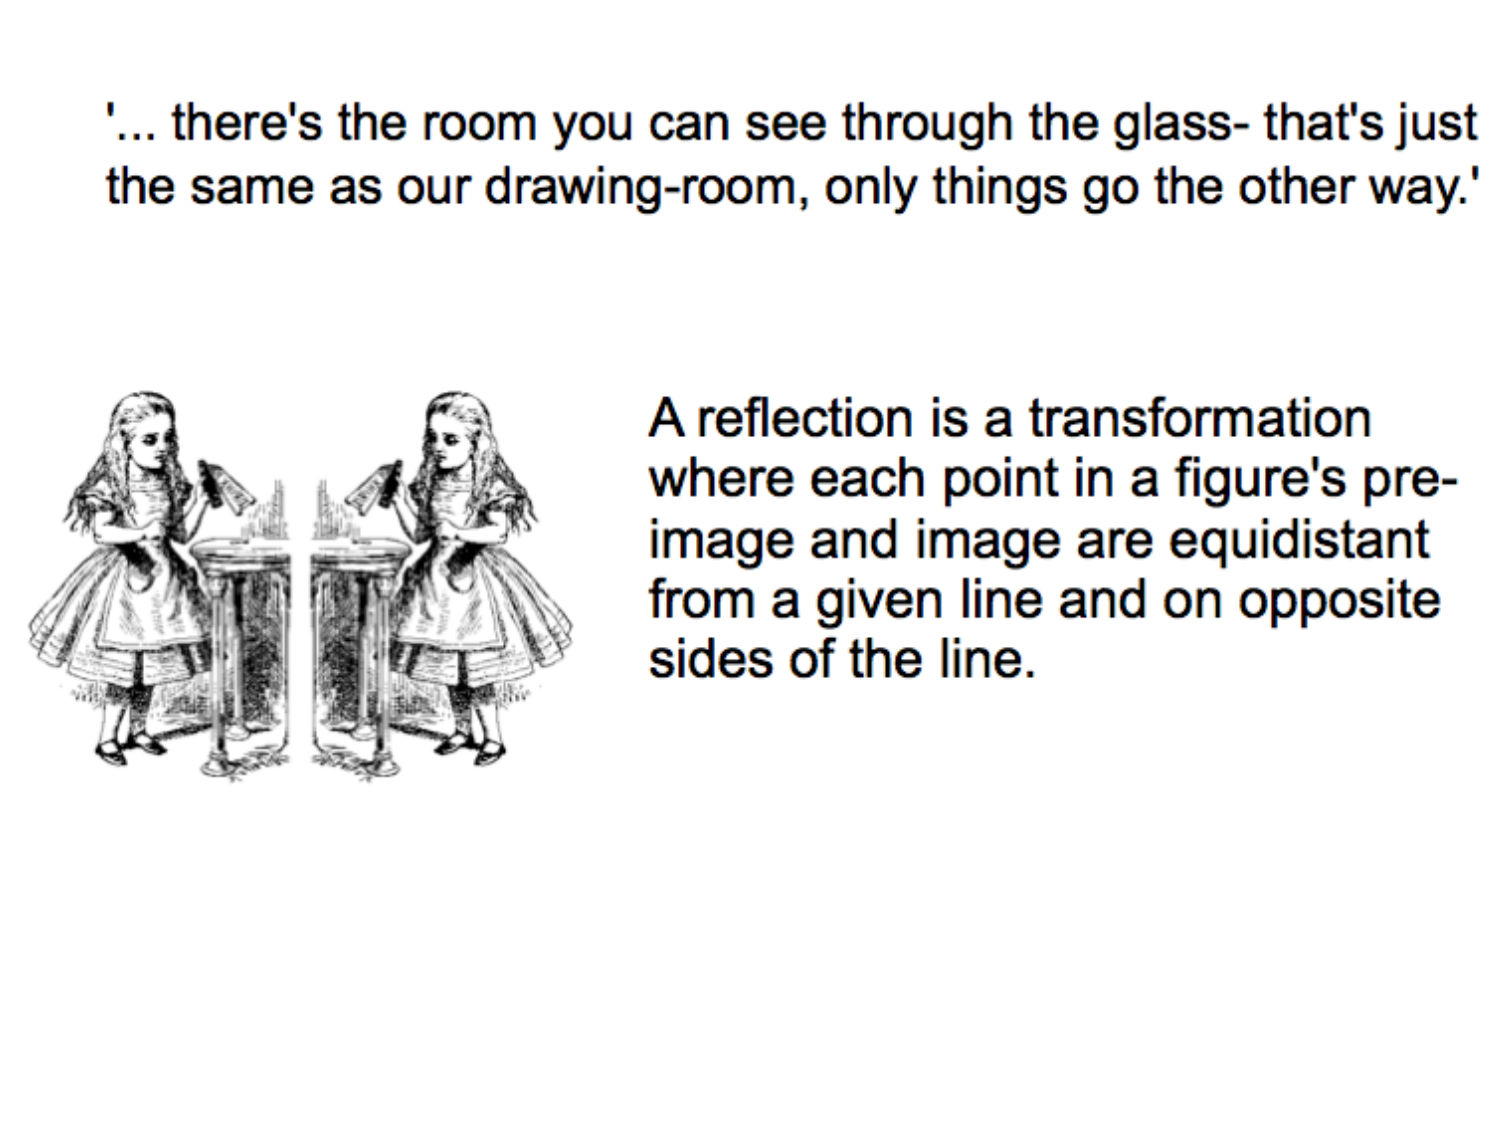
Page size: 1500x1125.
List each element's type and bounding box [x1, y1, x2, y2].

picture [0, 0, 1500, 871]
